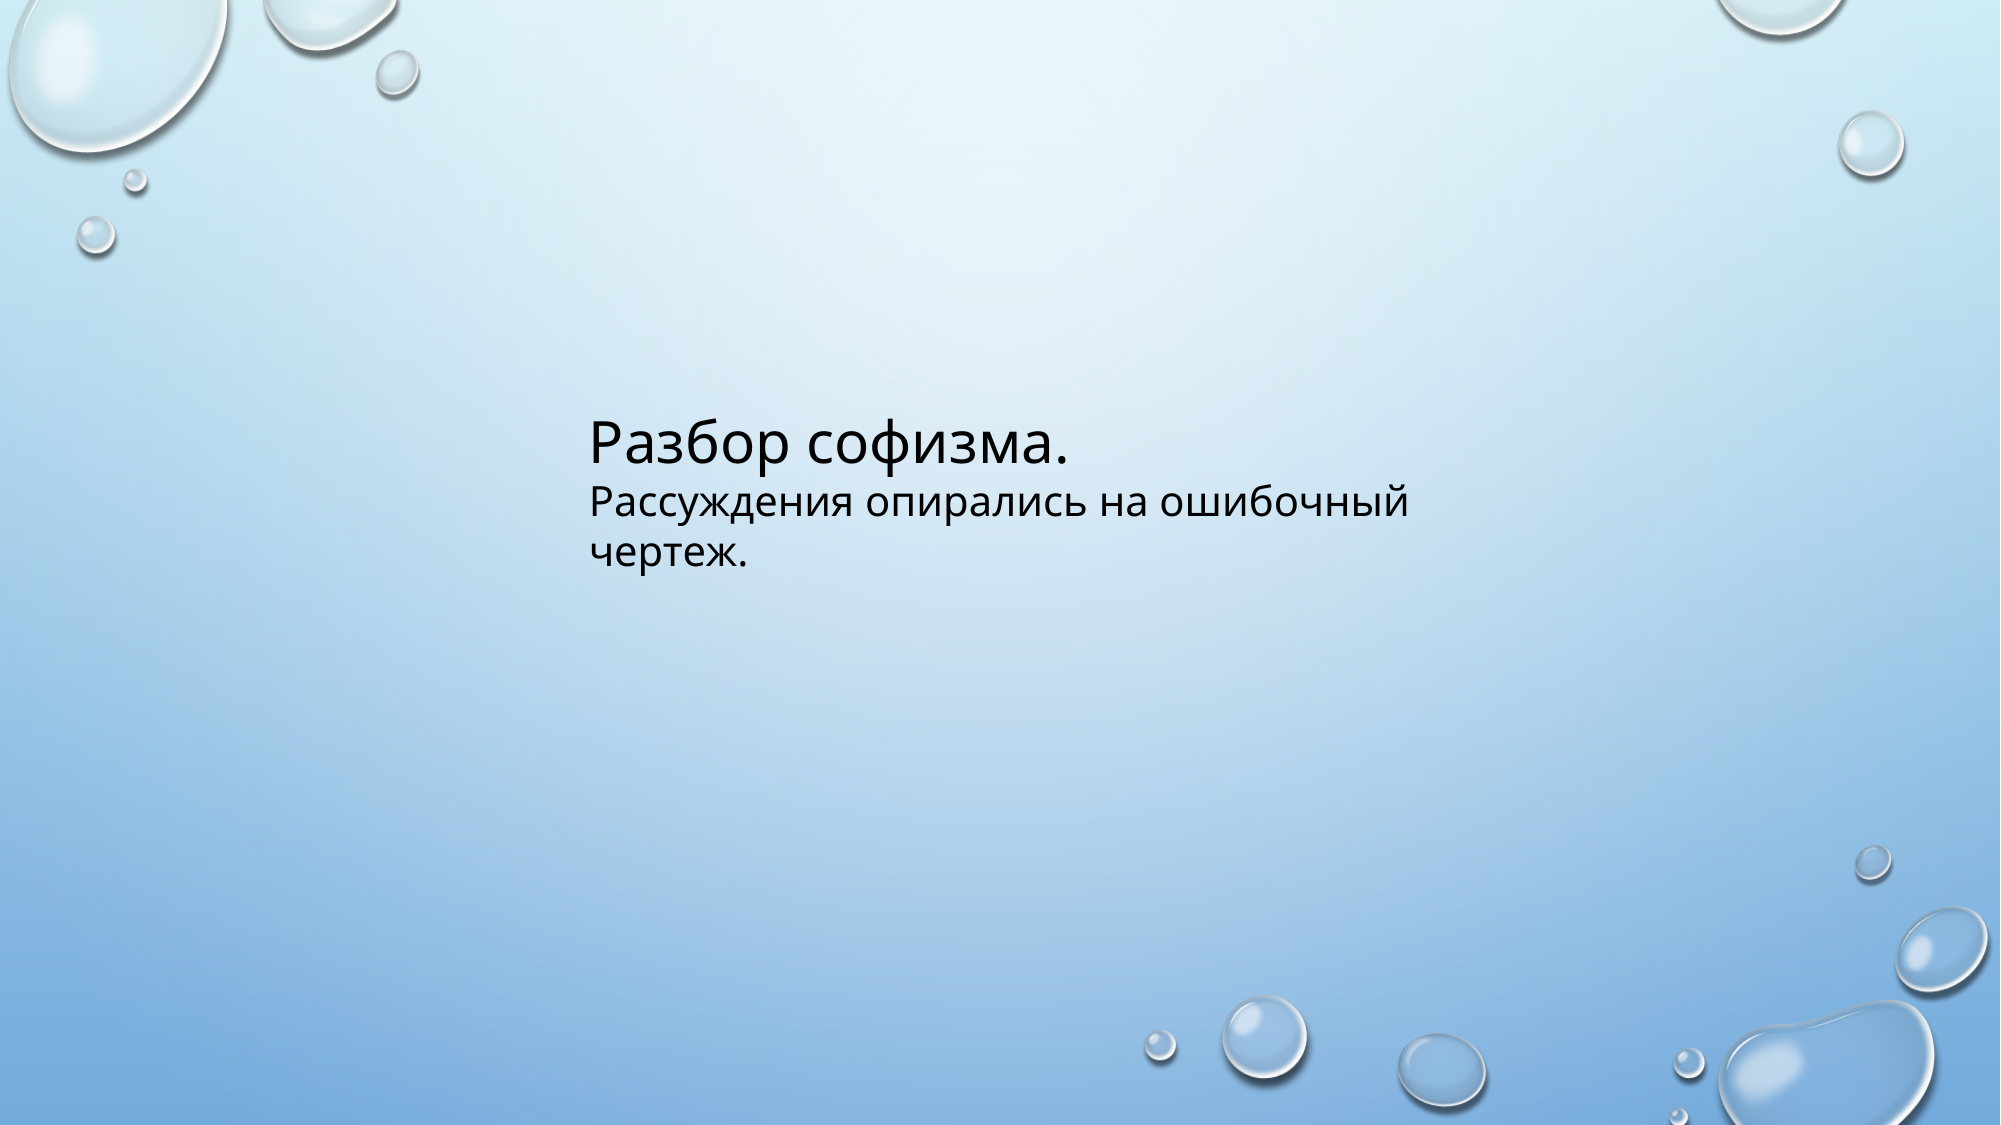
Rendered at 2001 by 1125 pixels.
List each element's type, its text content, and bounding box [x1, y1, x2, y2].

text_box Разбор софизма. Рассуждения опирались на ошибочный чертеж. [573, 397, 1574, 583]
picture [0, 0, 2000, 1125]
